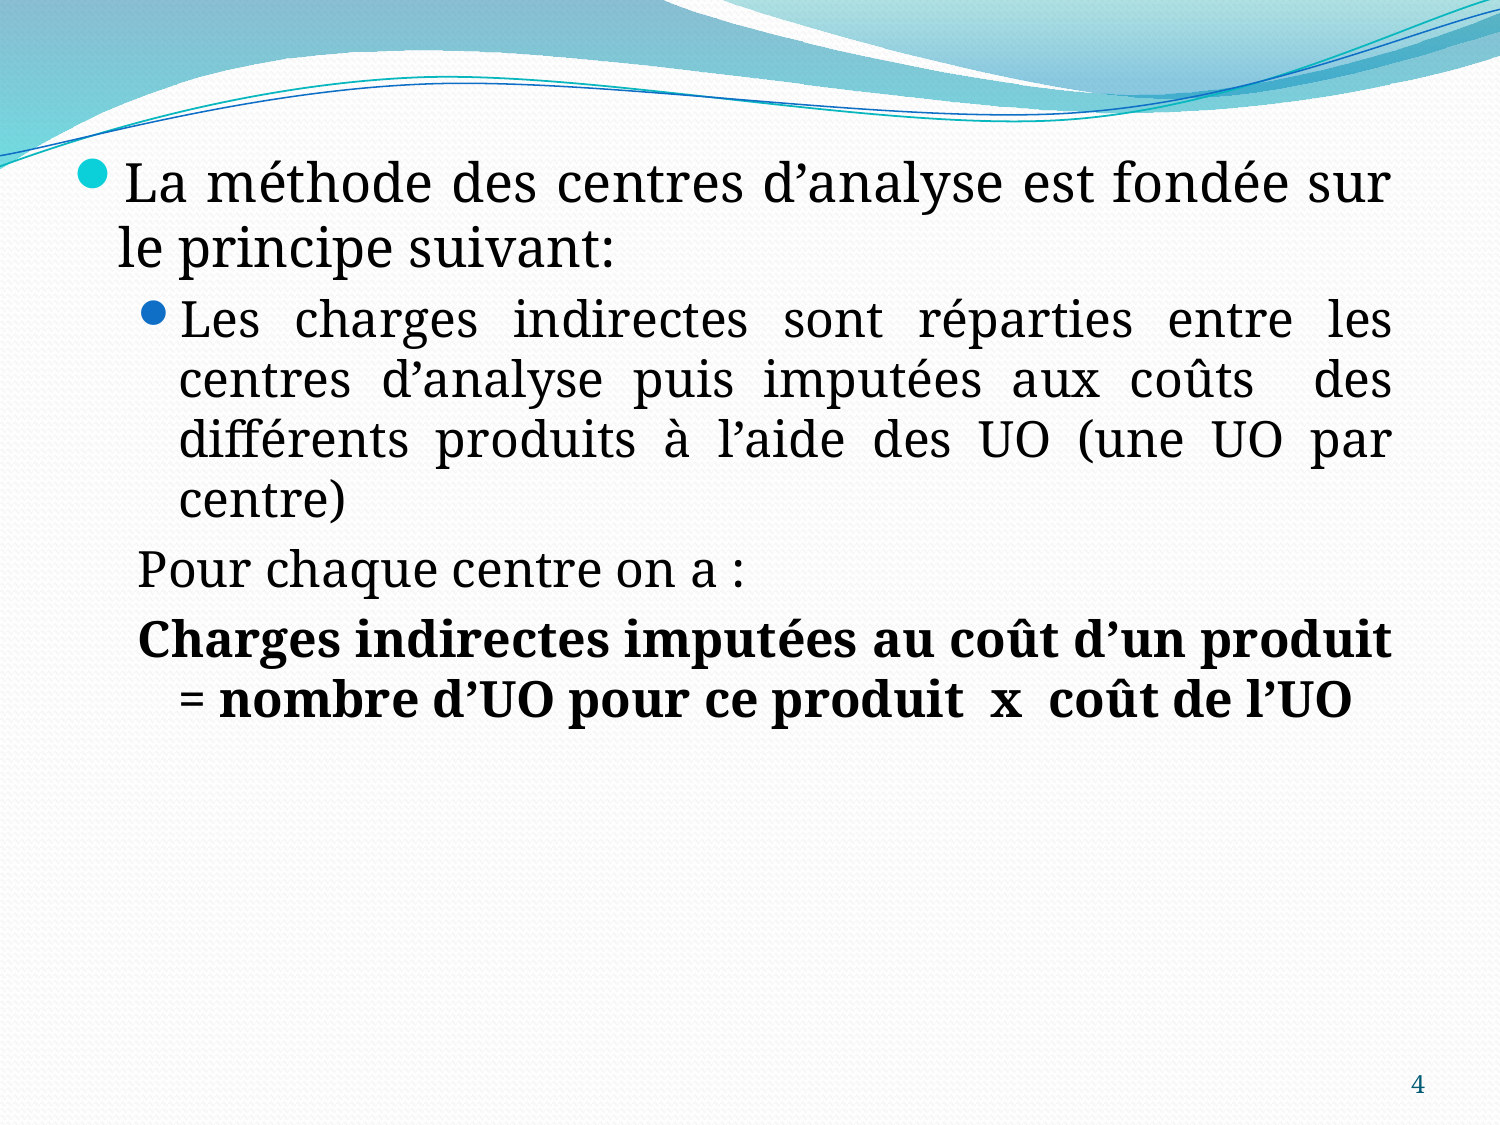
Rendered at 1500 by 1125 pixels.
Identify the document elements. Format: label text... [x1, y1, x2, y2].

slide_number 4 [1299, 1042, 1425, 1103]
list La méthode des centres d’analyse est fondée sur le principe suivant: Les charges indirectes sont réparties entre les centres d’analyse puis imputées aux coûts des différents produits à l’aide des UO (une UO par centre) Pour chaque centre on a : Charges indirectes imputées au coût d’un produit = nombre d’UO pour ce produit x coût de l’UO [58, 140, 1409, 1087]
